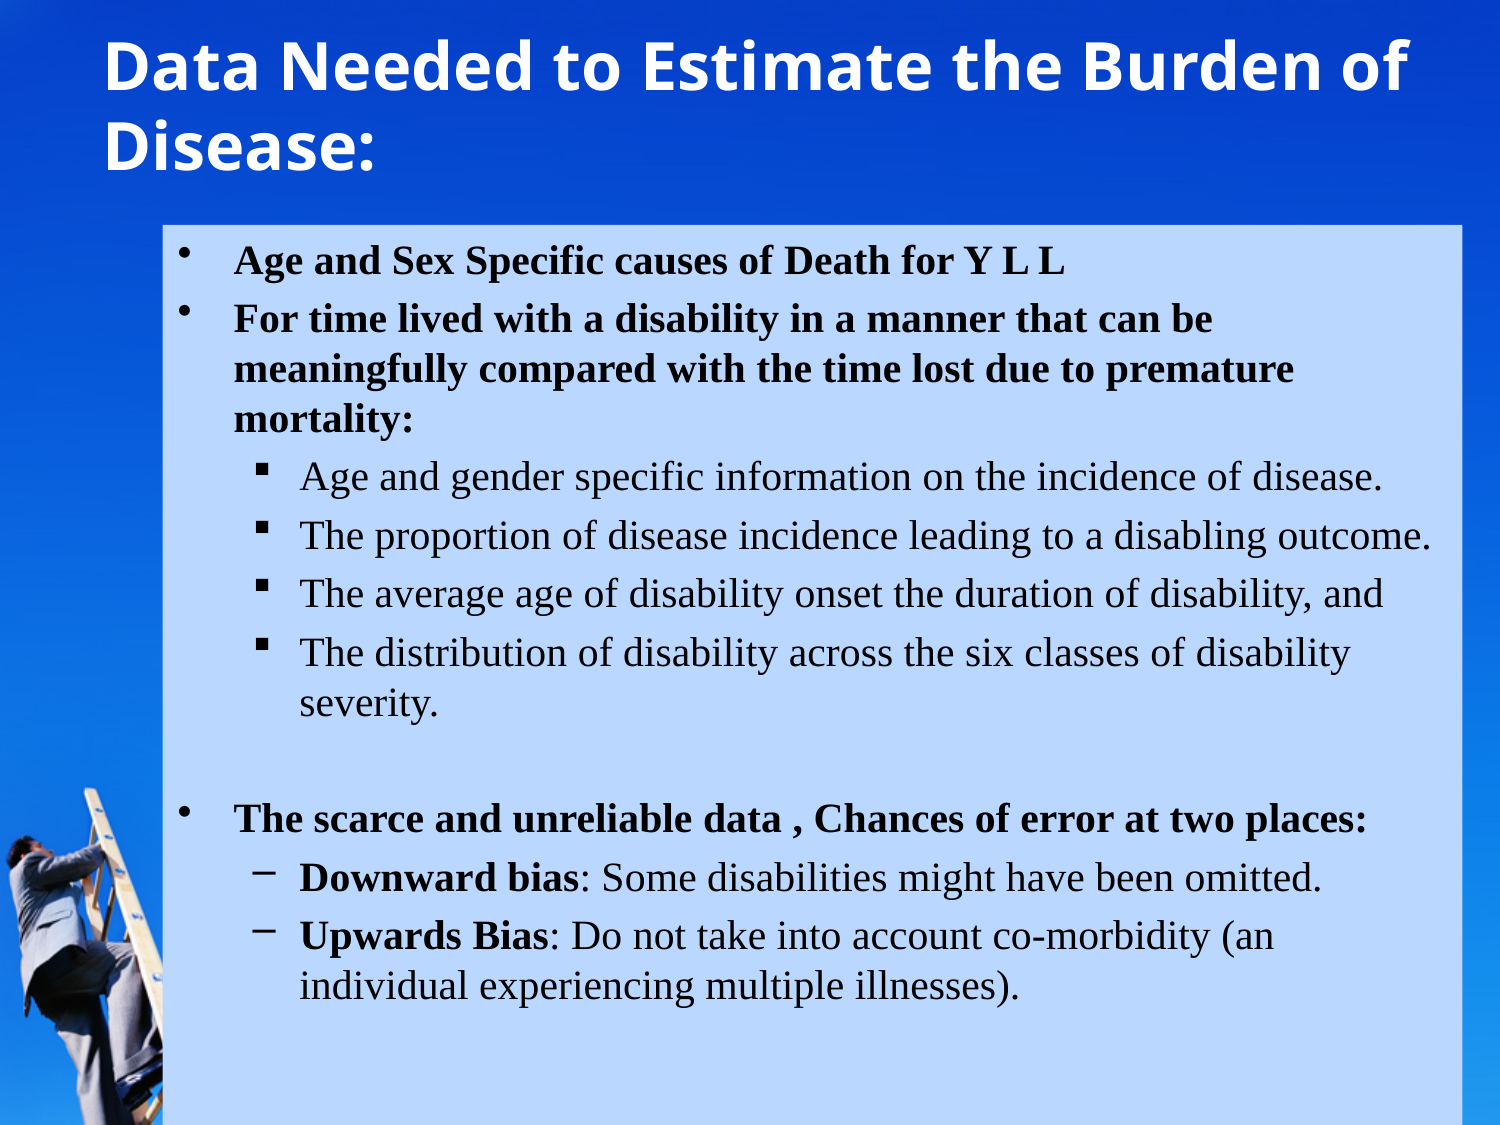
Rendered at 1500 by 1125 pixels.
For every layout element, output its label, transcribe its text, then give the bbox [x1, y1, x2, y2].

picture [0, 0, 1500, 1125]
title Data Needed to Estimate the Burden of Disease: [87, 44, 1476, 163]
list Age and Sex Specific causes of Death for Y L L For time lived with a disability in a manner that can be meaningfully compared with the time lost due to premature mortality: Age and gender specific information on the incidence of disease. The proportion of disease incidence leading to a disabling outcome. The average age of disability onset the duration of disability, and The distribution of disability across the six classes of disability severity. The scarce and unreliable data , Chances of error at two places: Downward bias: Some disabilities might have been omitted. Upwards Bias: Do not take into account co-morbidity (an individual experiencing multiple illnesses). [162, 224, 1463, 1125]
